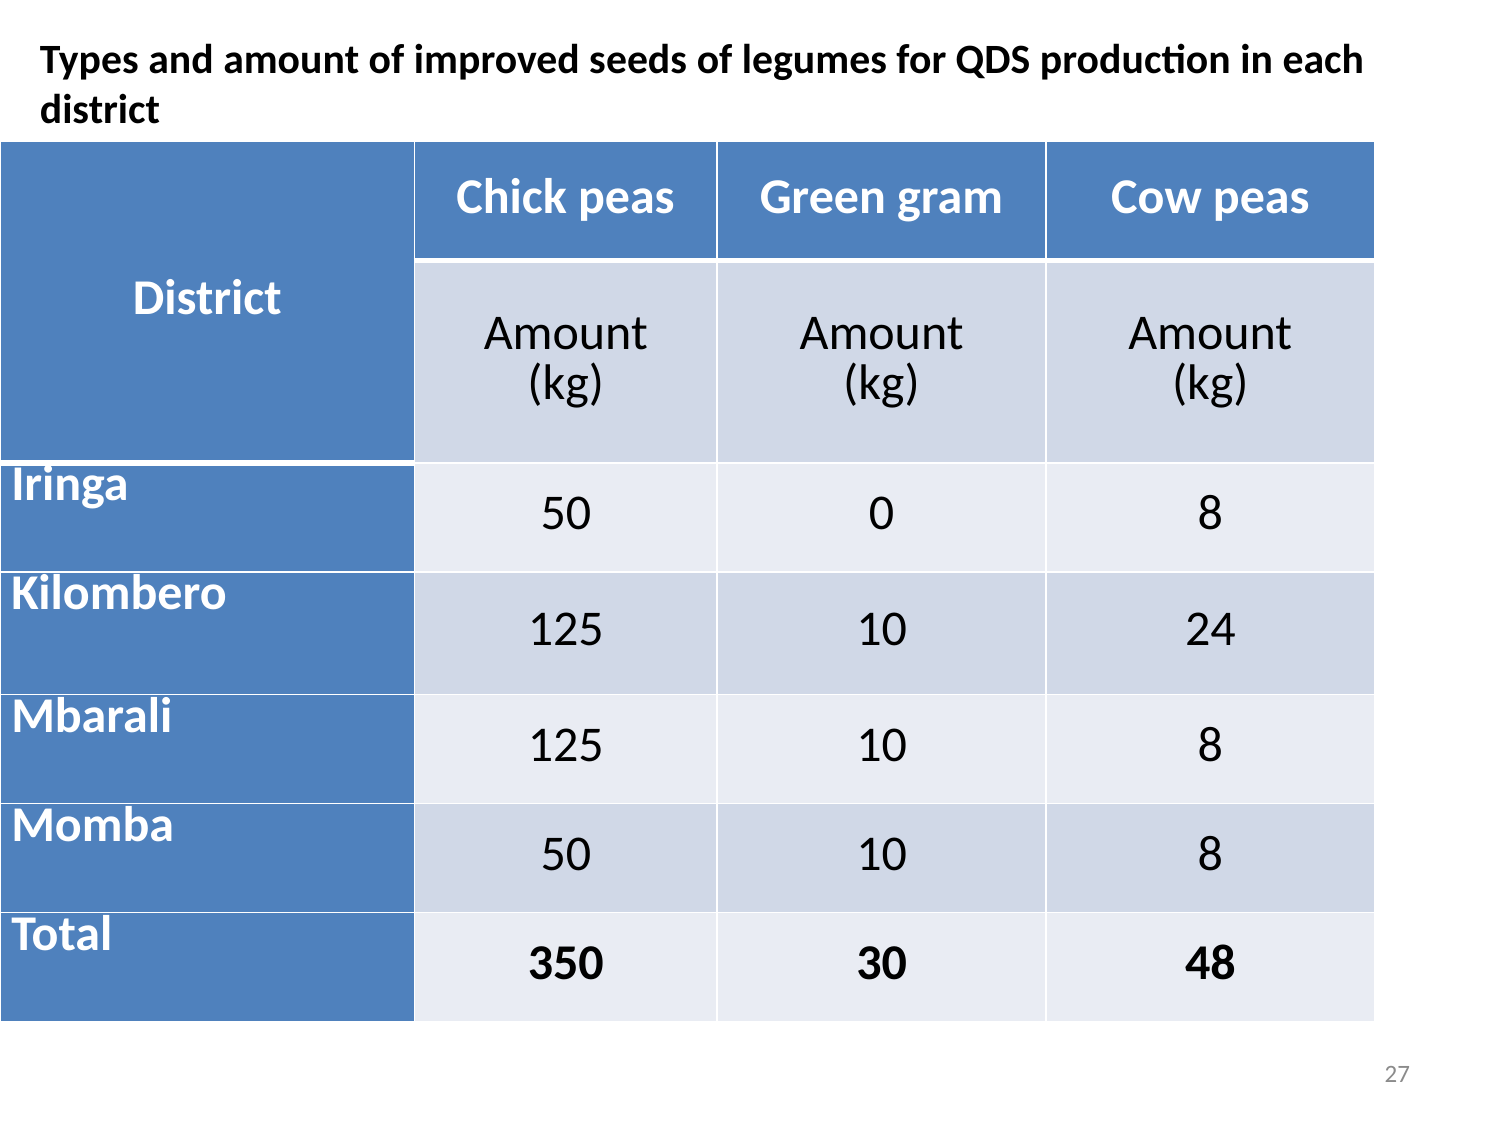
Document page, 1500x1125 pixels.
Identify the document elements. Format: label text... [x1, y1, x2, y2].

table_cell Iringa [1, 466, 414, 571]
table_cell Mbarali [1, 695, 414, 803]
table_cell 125 [415, 695, 716, 803]
table_cell Amount (kg) [718, 263, 1045, 462]
table_cell 10 [718, 695, 1045, 803]
text_box Types and amount of improved seeds of legumes for QDS production in each district [24, 24, 1500, 140]
table_cell 8 [1047, 464, 1374, 571]
slide_number 27 [1074, 1042, 1425, 1103]
table_cell 350 [415, 913, 716, 1021]
table_cell Amount (kg) [415, 263, 716, 462]
table_cell 50 [415, 804, 716, 912]
table_cell 125 [415, 573, 716, 694]
table_header Green gram [718, 142, 1045, 258]
table_header District [1, 142, 414, 460]
table_cell 50 [415, 464, 716, 571]
table_cell Amount (kg) [1047, 263, 1374, 462]
table_cell 0 [718, 464, 1045, 571]
table_cell Total [1, 913, 414, 1021]
table_cell 48 [1047, 913, 1374, 1021]
table_cell Momba [1, 804, 414, 912]
table_cell 10 [718, 804, 1045, 912]
table_header Cow peas [1047, 142, 1374, 258]
table_cell Kilombero [1, 573, 414, 694]
table_cell 30 [718, 913, 1045, 1021]
table_cell 10 [718, 573, 1045, 694]
table_cell 8 [1047, 695, 1374, 803]
table_header Chick peas [415, 142, 716, 258]
table_cell 24 [1047, 573, 1374, 694]
table_cell 8 [1047, 804, 1374, 912]
